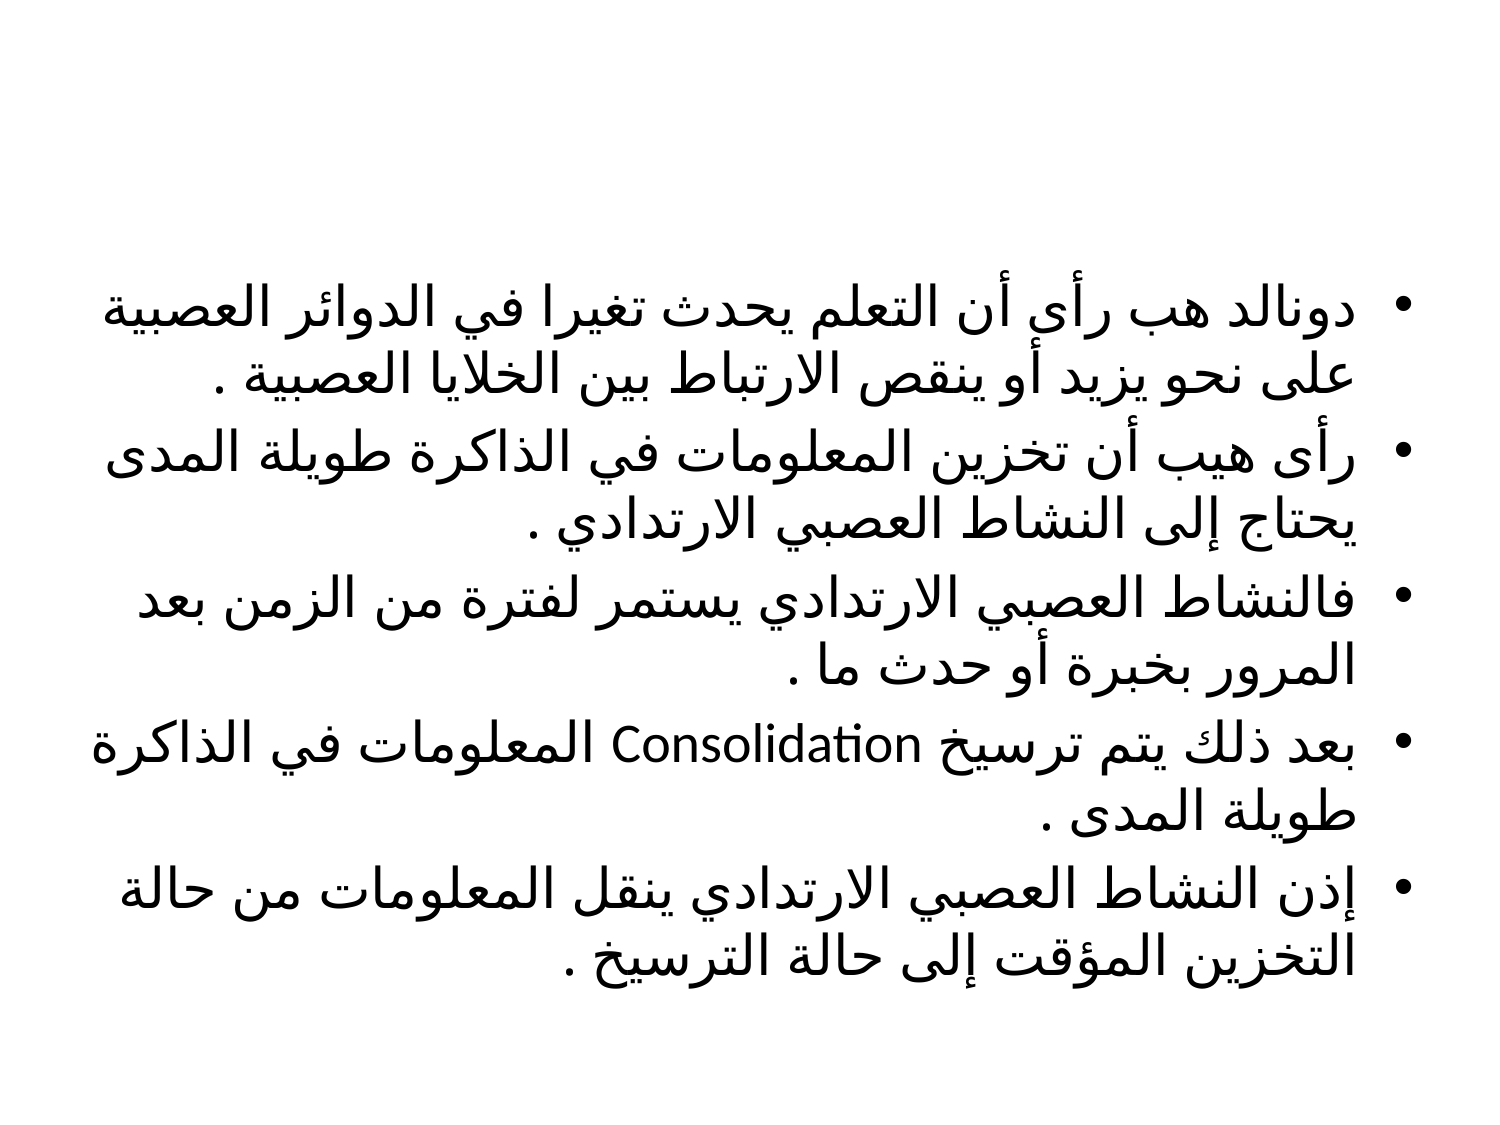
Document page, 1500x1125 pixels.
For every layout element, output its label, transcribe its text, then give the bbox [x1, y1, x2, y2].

list دونالد هب رأى أن التعلم يحدث تغيرا في الدوائر العصبية على نحو يزيد أو ينقص الارتباط بين الخلايا العصبية . رأى هيب أن تخزين المعلومات في الذاكرة طويلة المدى يحتاج إلى النشاط العصبي الارتدادي . فالنشاط العصبي الارتدادي يستمر لفترة من الزمن بعد المرور بخبرة أو حدث ما . بعد ذلك يتم ترسيخ Consolidation المعلومات في الذاكرة طويلة المدى . إذن النشاط العصبي الارتدادي ينقل المعلومات من حالة التخزين المؤقت إلى حالة الترسيخ . [75, 262, 1425, 1005]
